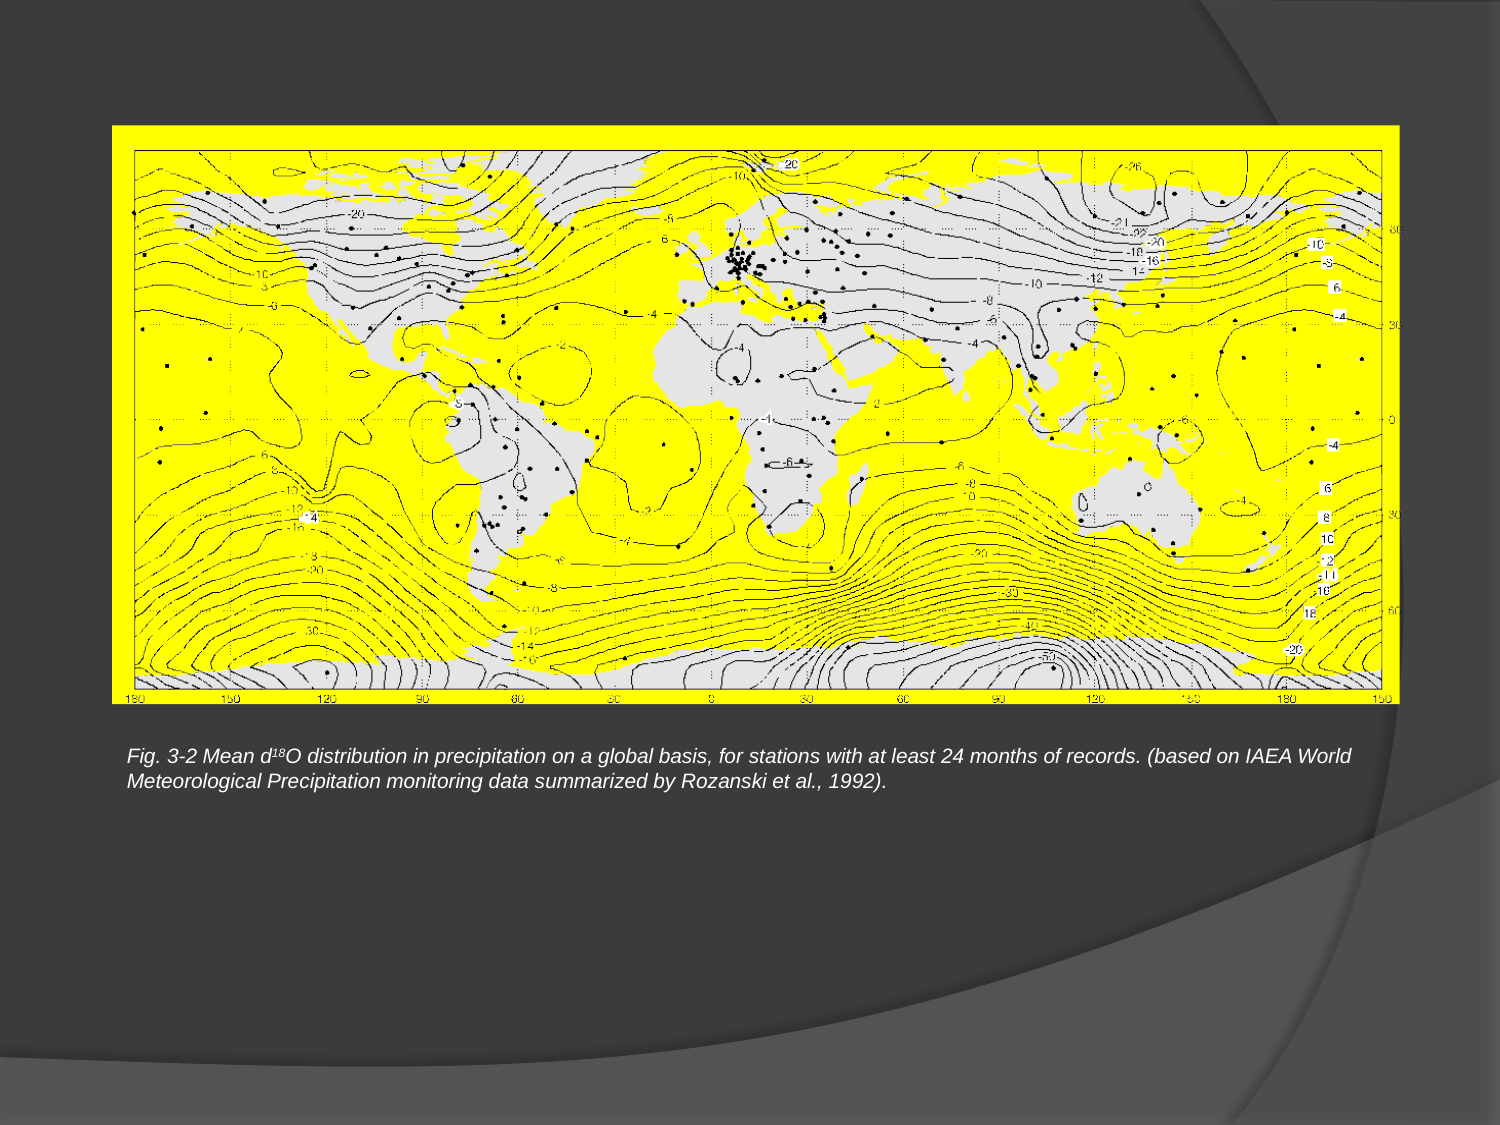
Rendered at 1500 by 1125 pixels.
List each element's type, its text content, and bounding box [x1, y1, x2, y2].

text_box Fig. 3-2 Mean d18O distribution in precipitation on a global basis, for stations with at least 24 months of records. (based on IAEA World Meteorological Precipitation monitoring data summarized by Rozanski et al., 1992). [112, 735, 1412, 801]
picture [123, 148, 1405, 705]
text_box [111, 124, 1401, 706]
